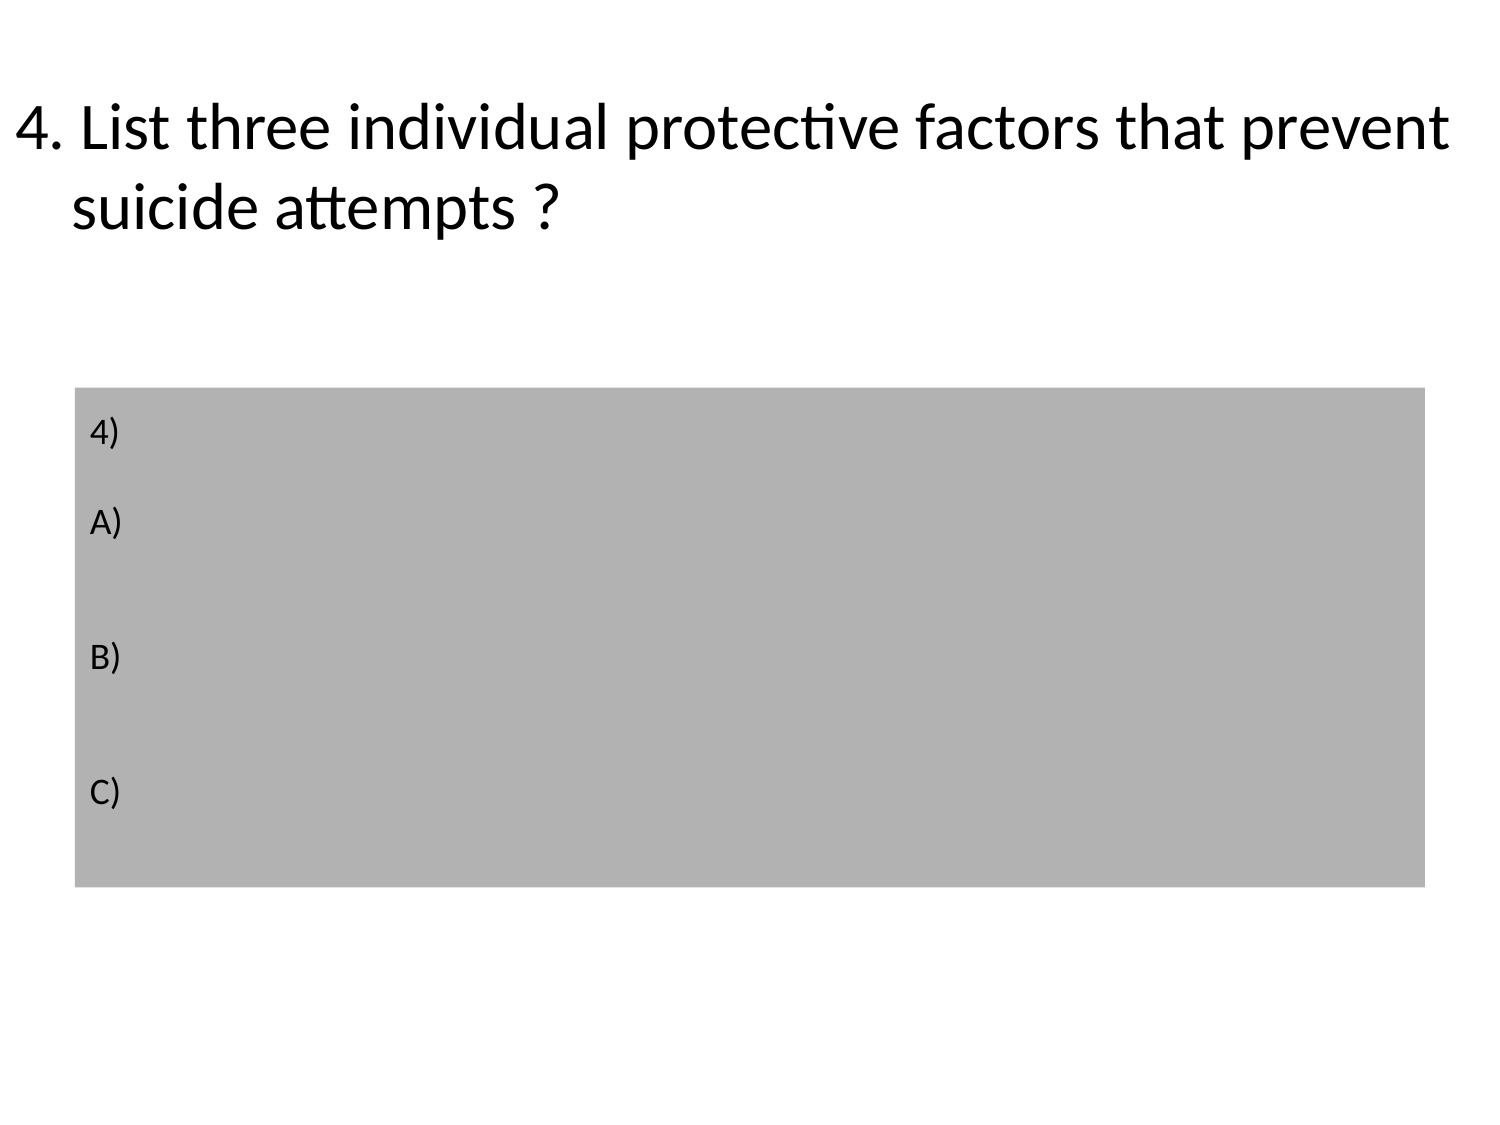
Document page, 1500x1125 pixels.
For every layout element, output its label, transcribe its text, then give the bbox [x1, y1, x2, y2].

text_box 4) A) B) C) [74, 399, 1413, 820]
text_box [73, 385, 1427, 890]
list 4. List three individual protective factors that prevent suicide attempts ? [0, 75, 1500, 1005]
